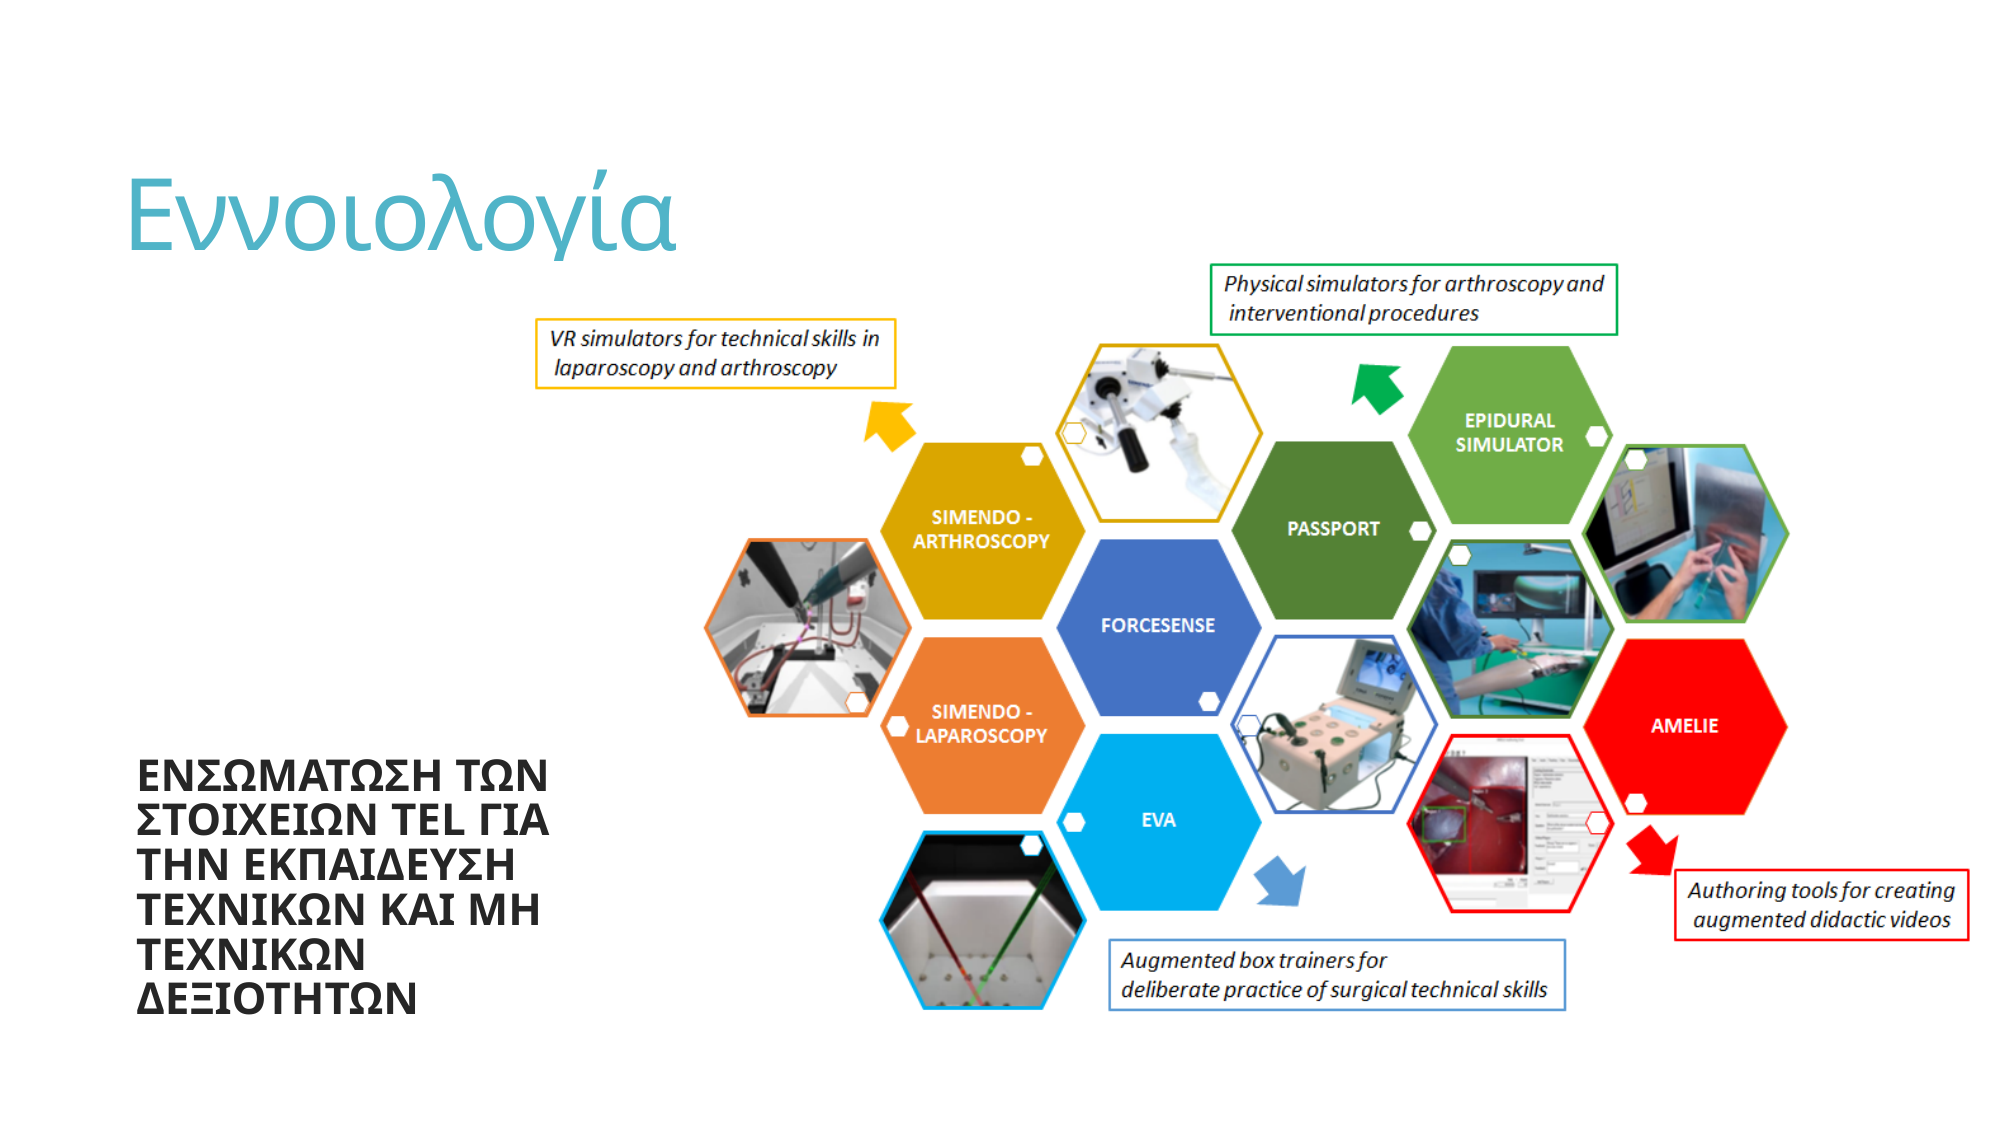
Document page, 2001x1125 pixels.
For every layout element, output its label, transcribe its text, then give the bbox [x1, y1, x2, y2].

list ΕΝΣΩΜΑΤΩΣΗ ΤΩΝ ΣΤΟΙΧΕΙΩΝ TEL ΓΙΑ ΤΗΝ ΕΚΠΑΙΔΕΥΣΗ ΤΕΧΝΙΚΩΝ ΚΑΙ ΜΗ ΤΕΧΝΙΚΩΝ ΔΕΞΙΟΤΗΤΩΝ [107, 747, 534, 1038]
title Εννοιολογία [107, 81, 1875, 354]
picture [534, 261, 1971, 1038]
